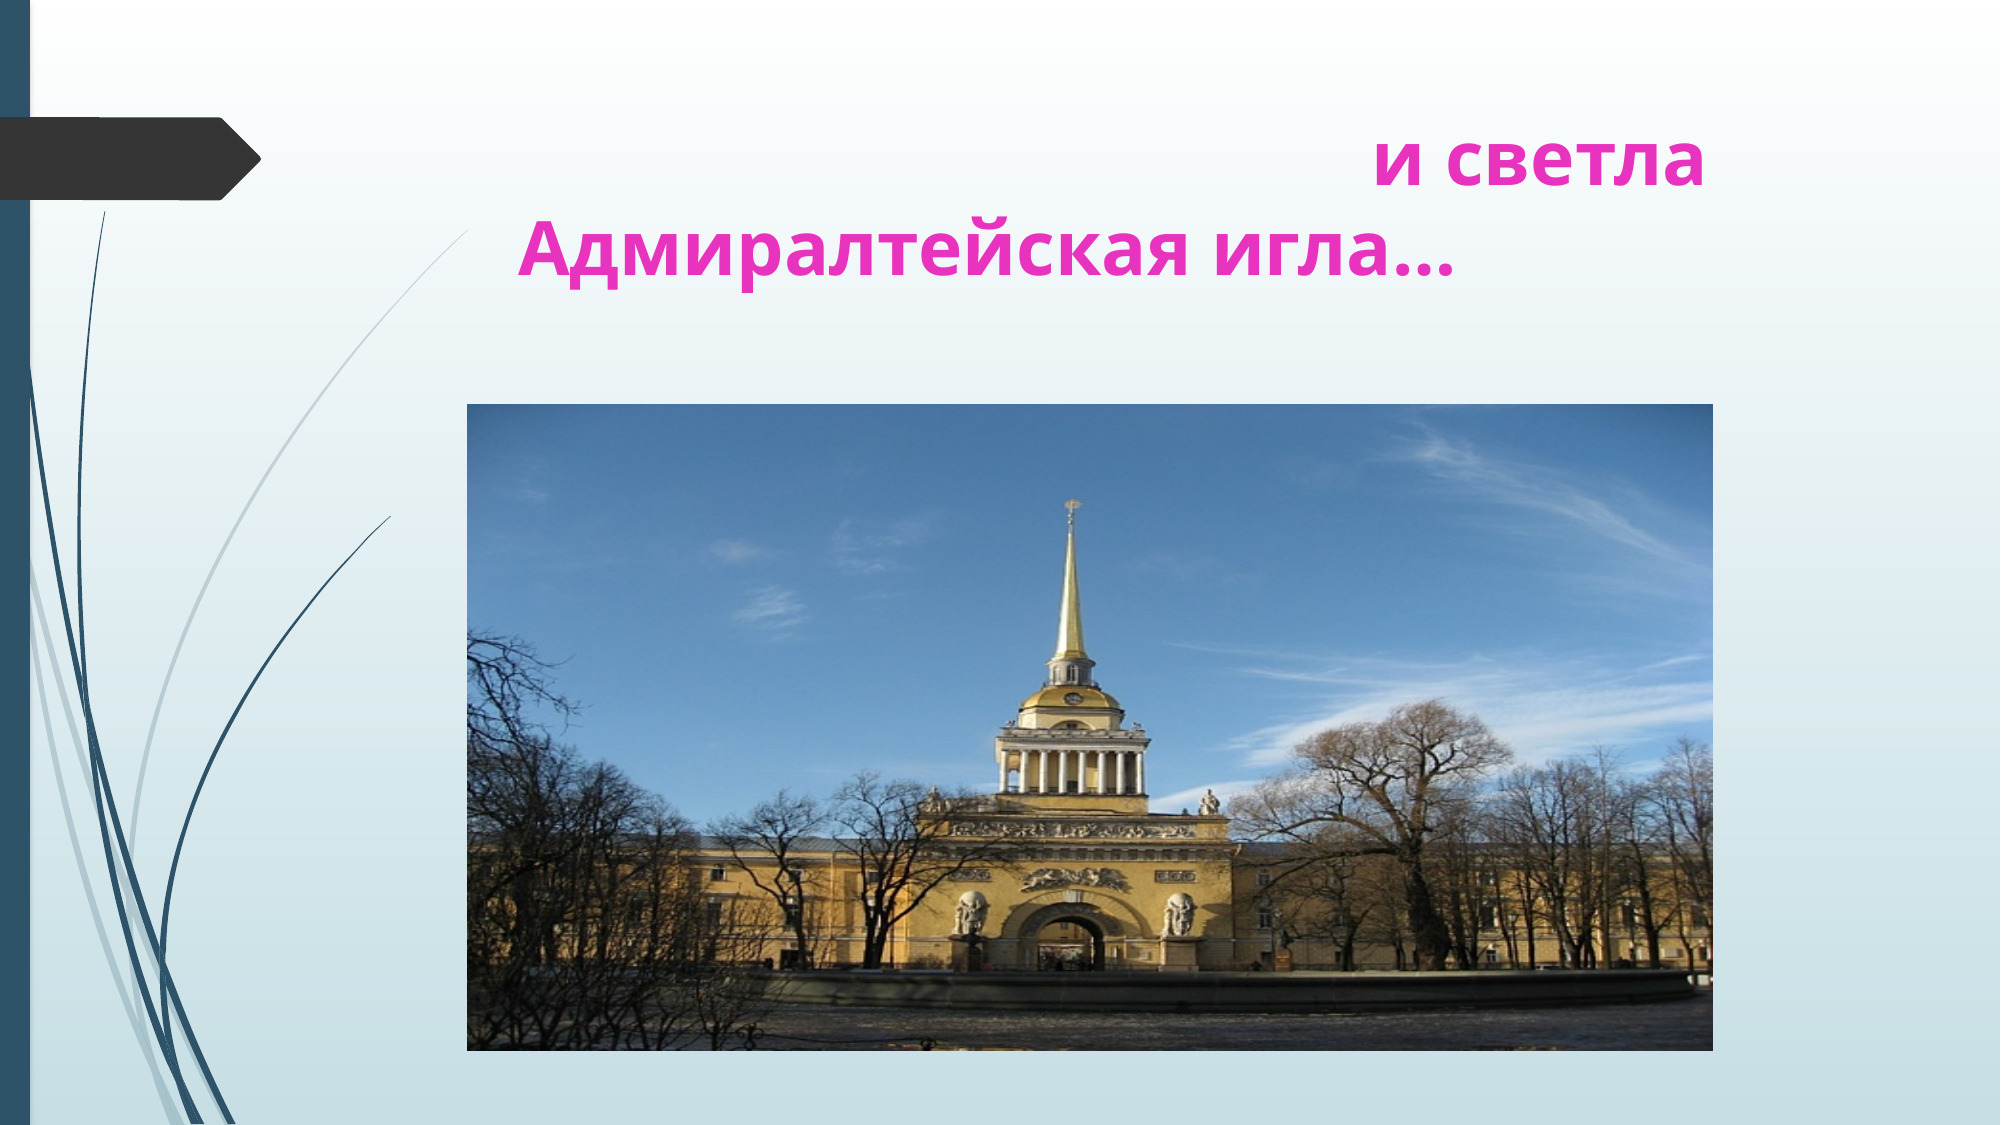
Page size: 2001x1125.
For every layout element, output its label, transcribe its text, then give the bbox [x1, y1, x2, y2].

title и светла Адмиралтейская игла… [425, 102, 1888, 313]
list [466, 403, 1714, 1052]
